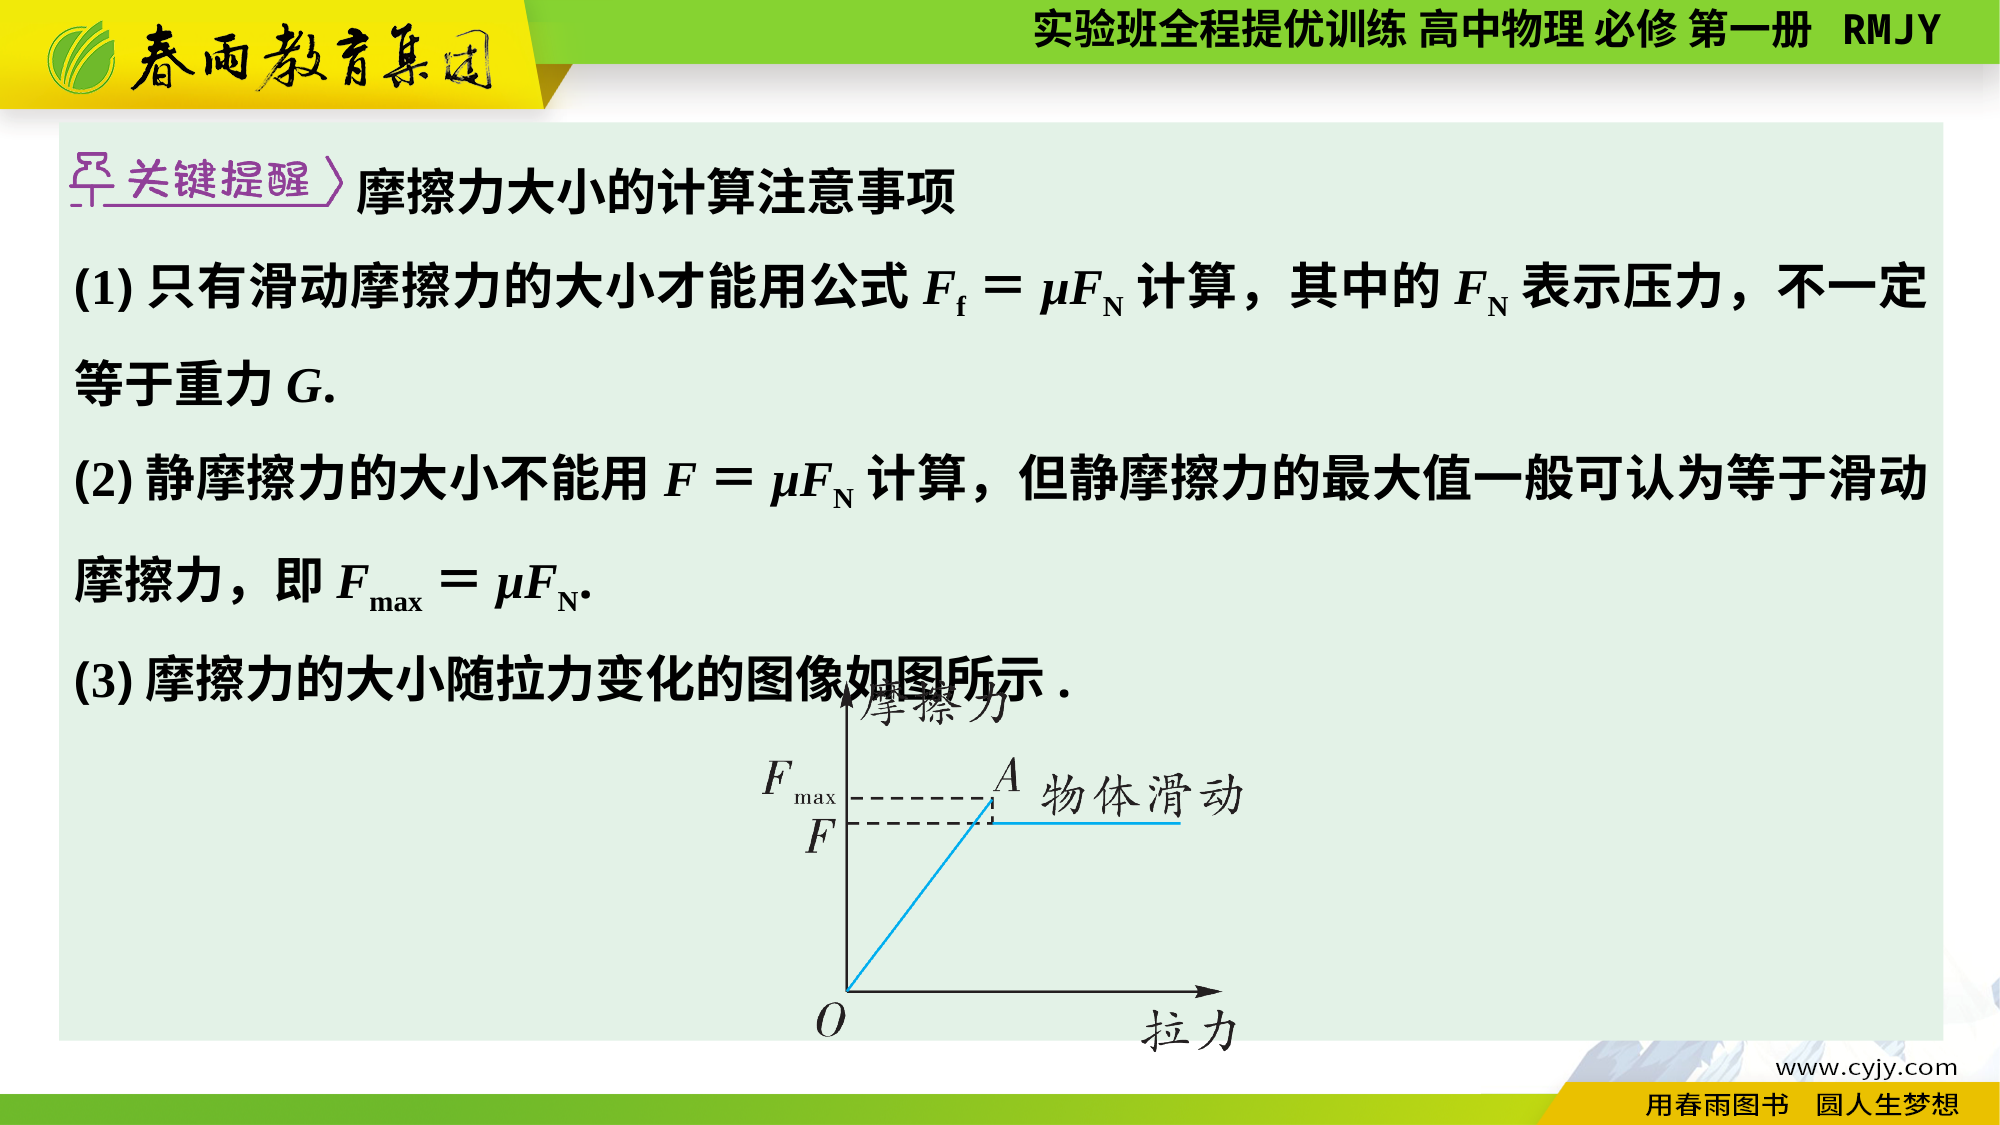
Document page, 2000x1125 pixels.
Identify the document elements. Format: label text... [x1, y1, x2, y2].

list 摩擦力大小的计算注意事项 (1)只有滑动摩擦力的大小才能用公式Ff＝μFN计算，其中的FN表示压力，不一定等于重力G. (2)静摩擦力的大小不能用F＝μFN计算，但静摩擦力的最大值一般可认为等于滑动摩擦力，即Fmax＝μFN. (3)摩擦力的大小随拉力变化的图像如图所示. [59, 122, 1944, 1041]
picture [0, 0, 2000, 1125]
